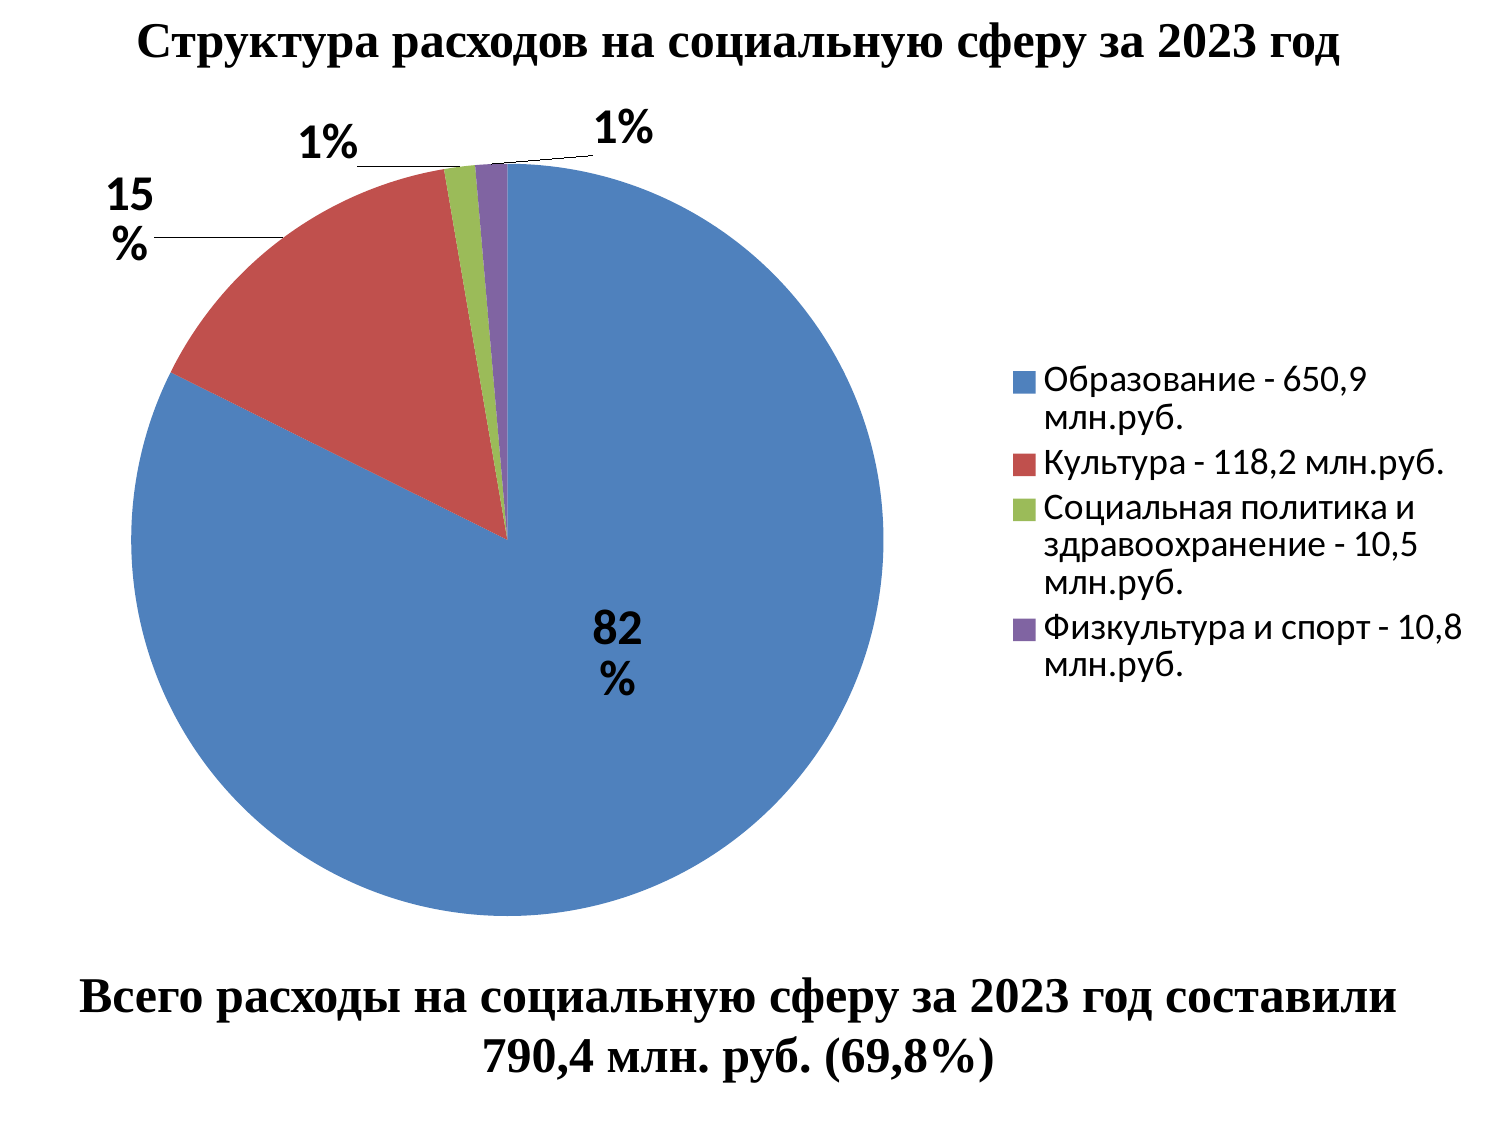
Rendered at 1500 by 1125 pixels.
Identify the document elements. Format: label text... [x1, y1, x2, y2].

chart [0, 87, 1488, 963]
text_box Структура расходов на социальную сферу за 2023 год [0, 0, 1463, 71]
text_box Всего расходы на социальную сферу за 2023 год составили 790,4 млн. руб. (69,8%) [13, 972, 1464, 1091]
